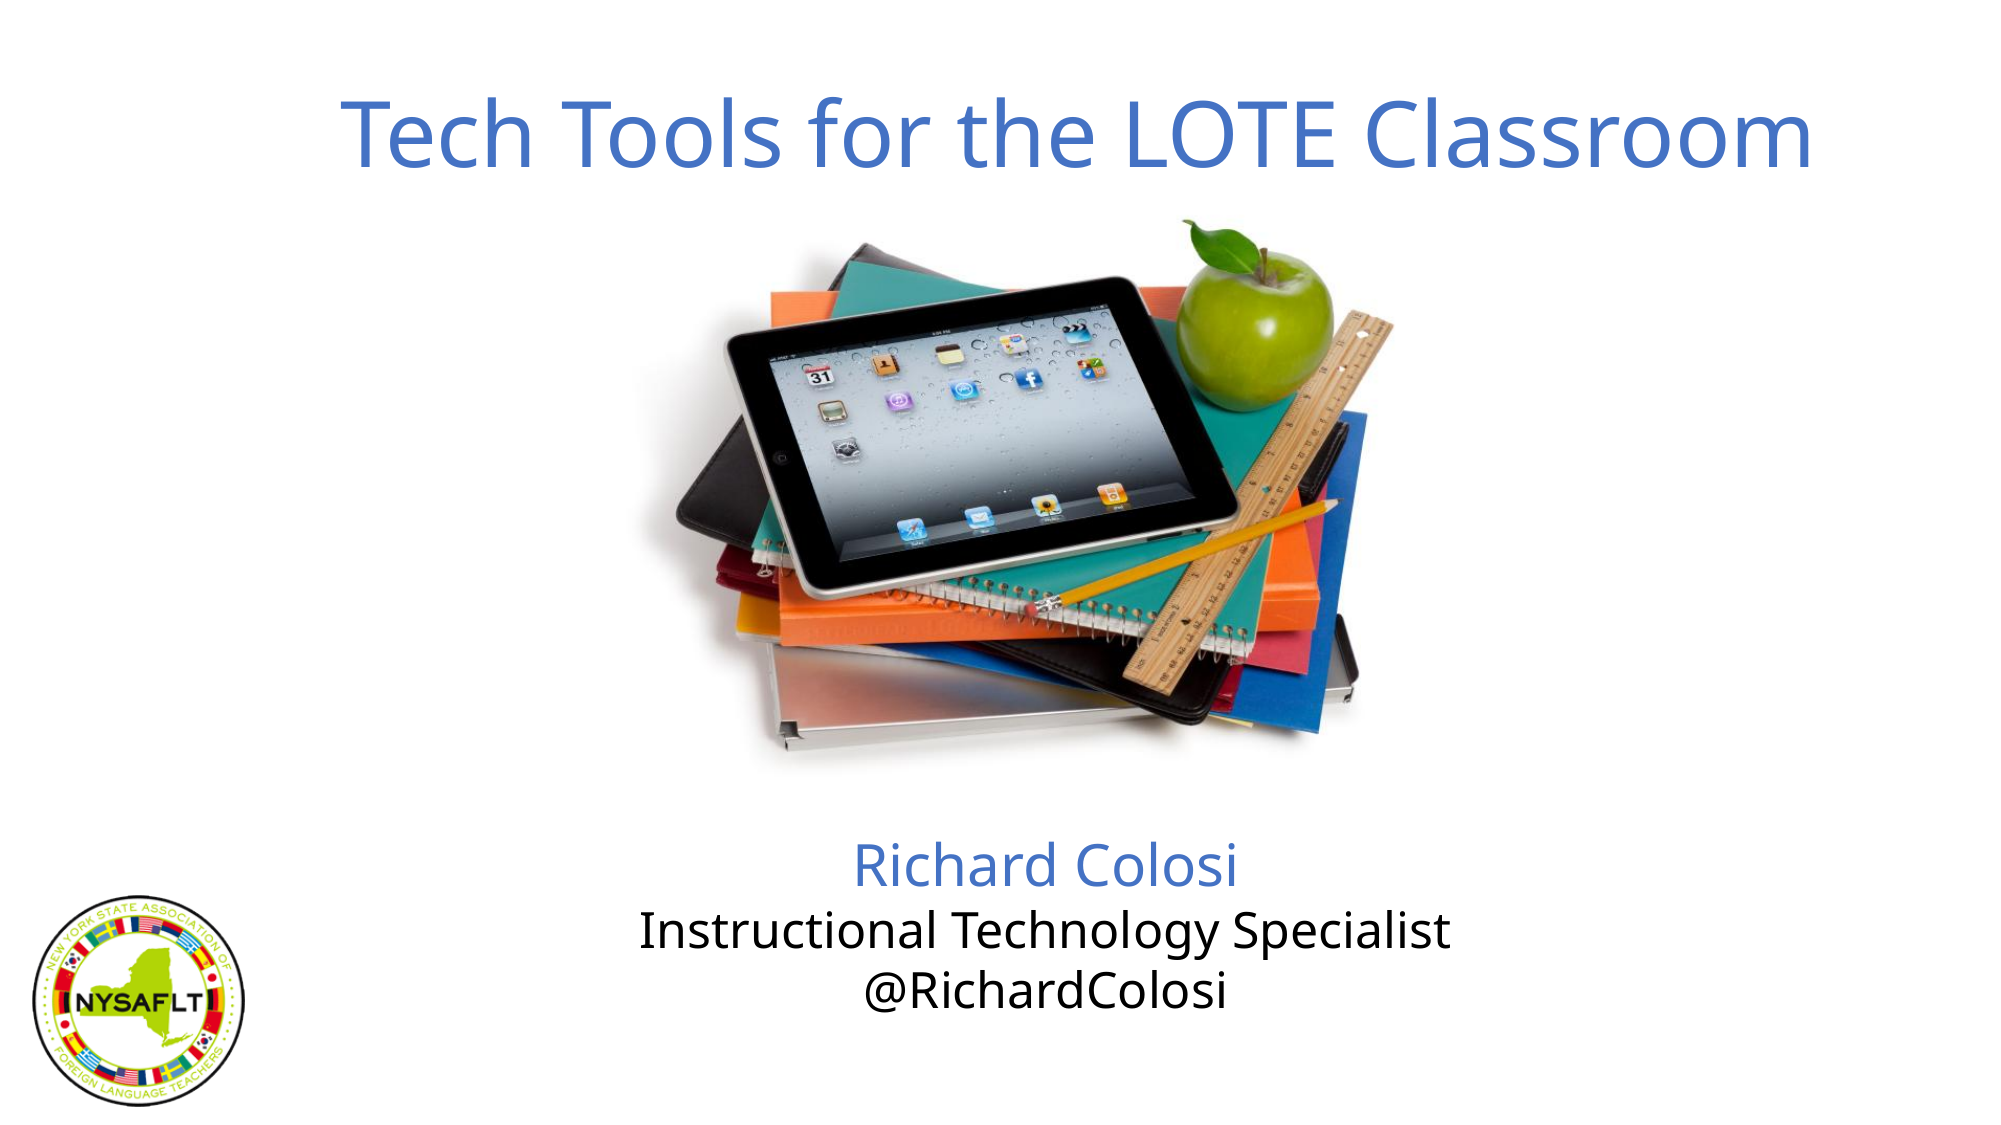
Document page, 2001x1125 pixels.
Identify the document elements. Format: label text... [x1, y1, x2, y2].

picture [607, 182, 1430, 822]
text_box Richard Colosi Instructional Technology Specialist @RichardColosi [624, 821, 1468, 1026]
picture [32, 895, 245, 1107]
text_box Tech Tools for the LOTE Classroom [325, 67, 1833, 193]
